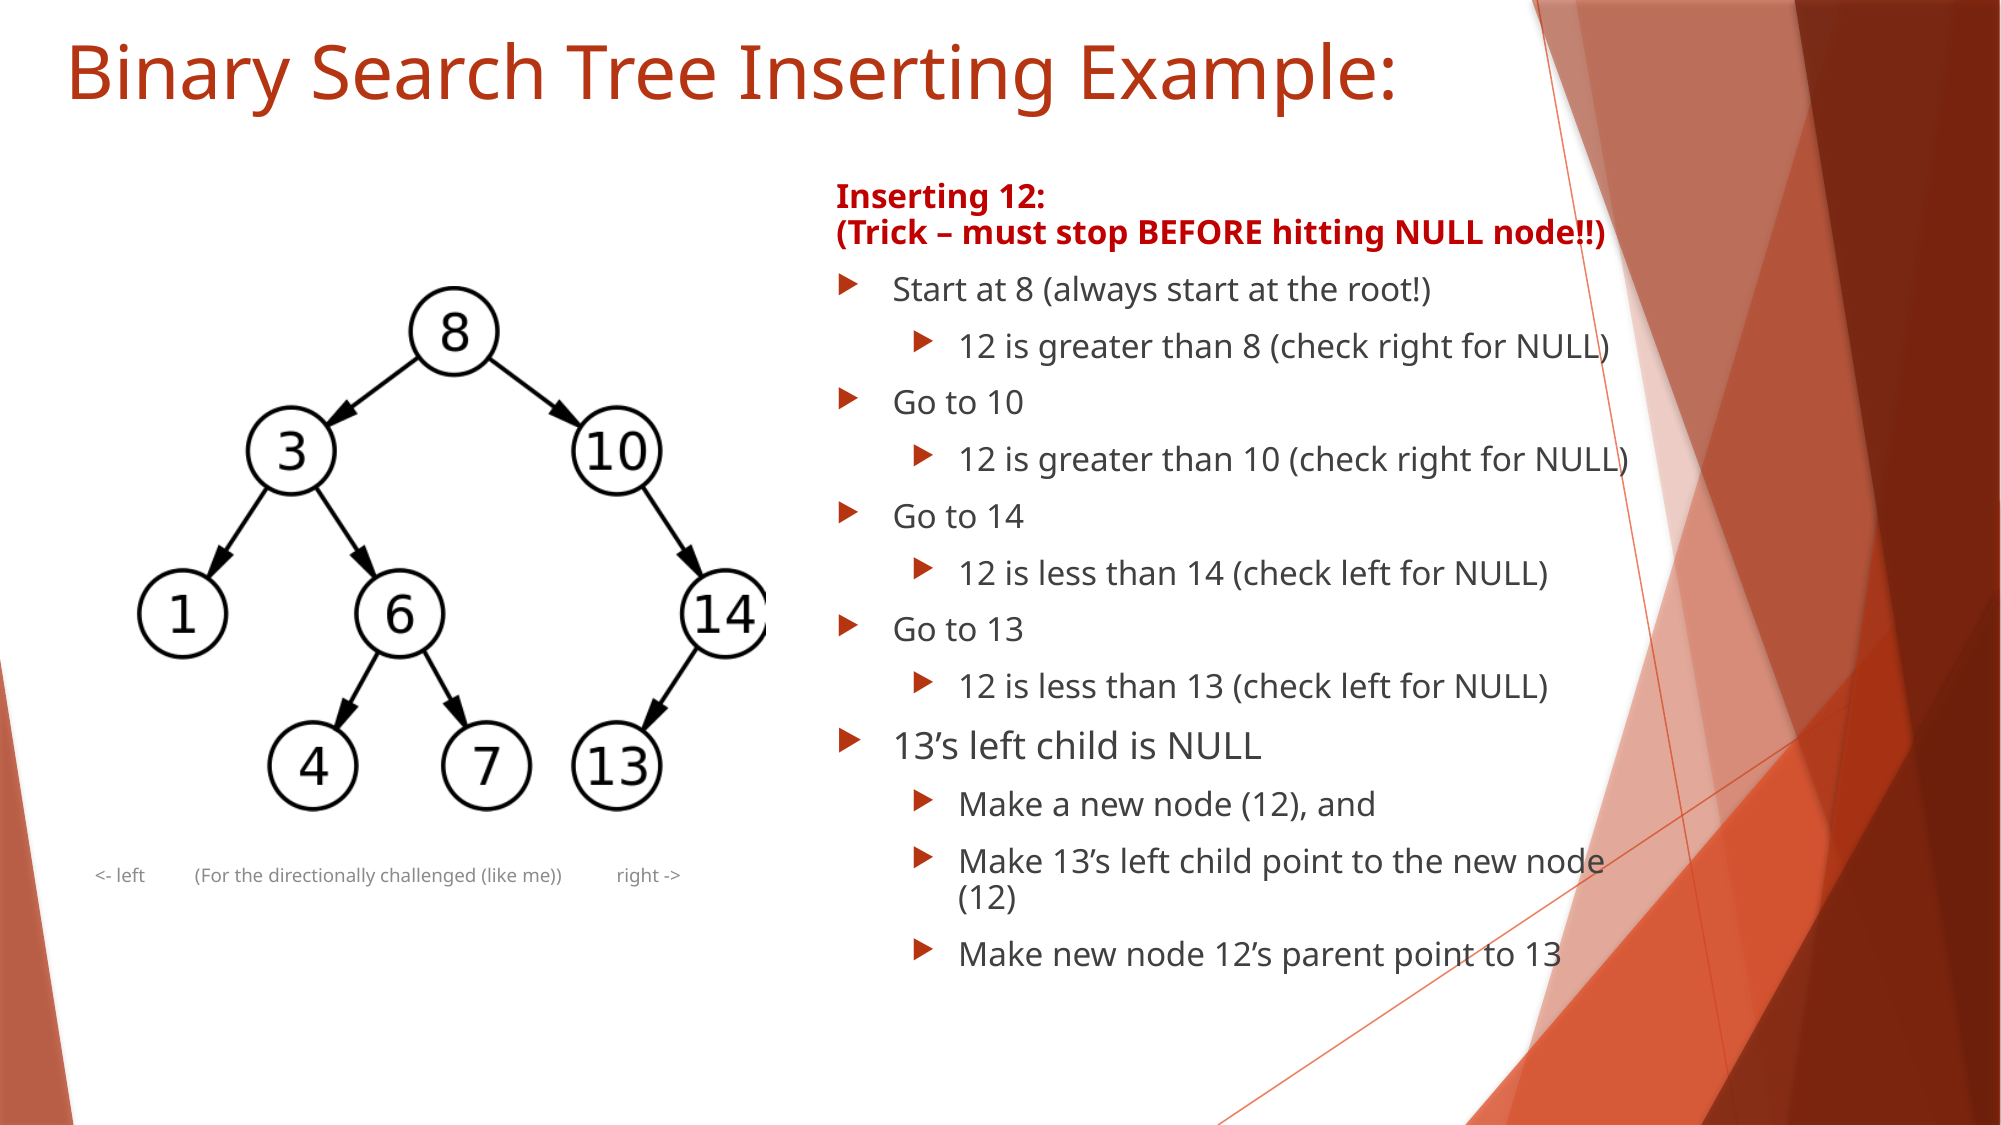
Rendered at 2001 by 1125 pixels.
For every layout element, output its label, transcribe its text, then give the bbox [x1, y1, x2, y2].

text_box <- left (For the directionally challenged (like me)) right -> [79, 844, 734, 905]
picture [131, 286, 766, 812]
title Binary Search Tree Inserting Example: [50, 9, 1435, 130]
list Inserting 12: (Trick – must stop BEFORE hitting NULL node!!) Start at 8 (always start at the root!) 12 is greater than 8 (check right for NULL) Go to 10 12 is greater than 10 (check right for NULL) Go to 14 12 is less than 14 (check left for NULL) Go to 13 12 is less than 13 (check left for NULL) 13’s left child is NULL Make a new node (12), and Make 13’s left child point to the new node (12) Make new node 12’s parent point to 13 [821, 172, 1647, 1049]
